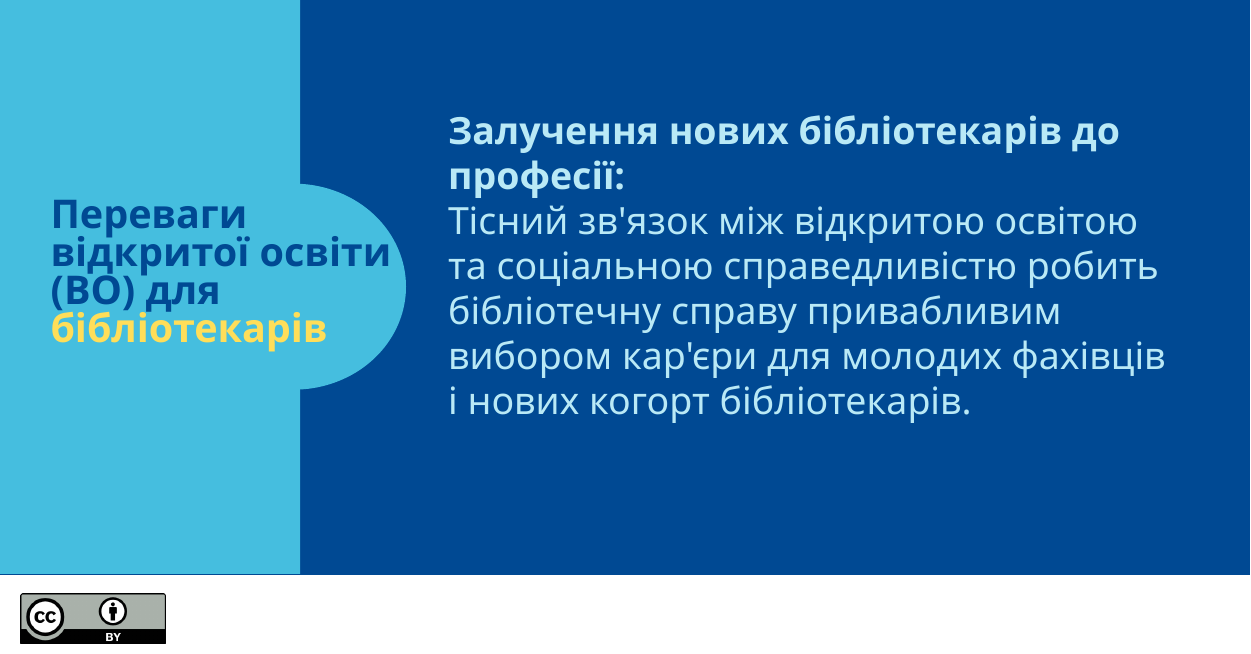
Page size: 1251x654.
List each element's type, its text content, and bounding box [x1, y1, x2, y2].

text_box Переваги відкритої освіти (BO) для бібліотекарів [35, 183, 427, 365]
text_box [0, 0, 301, 574]
text_box [220, 365, 367, 390]
picture [20, 592, 166, 645]
text_box [0, 582, 1250, 654]
text_box Залучення нових бібліотекарів до професії: Тісний зв'язок між відкритою освітою та соціальною справедливістю робить бібліотечну справу привабливим вибором кар'єри для молодих фахівців і нових когорт бібліотекарів. [435, 94, 1198, 435]
